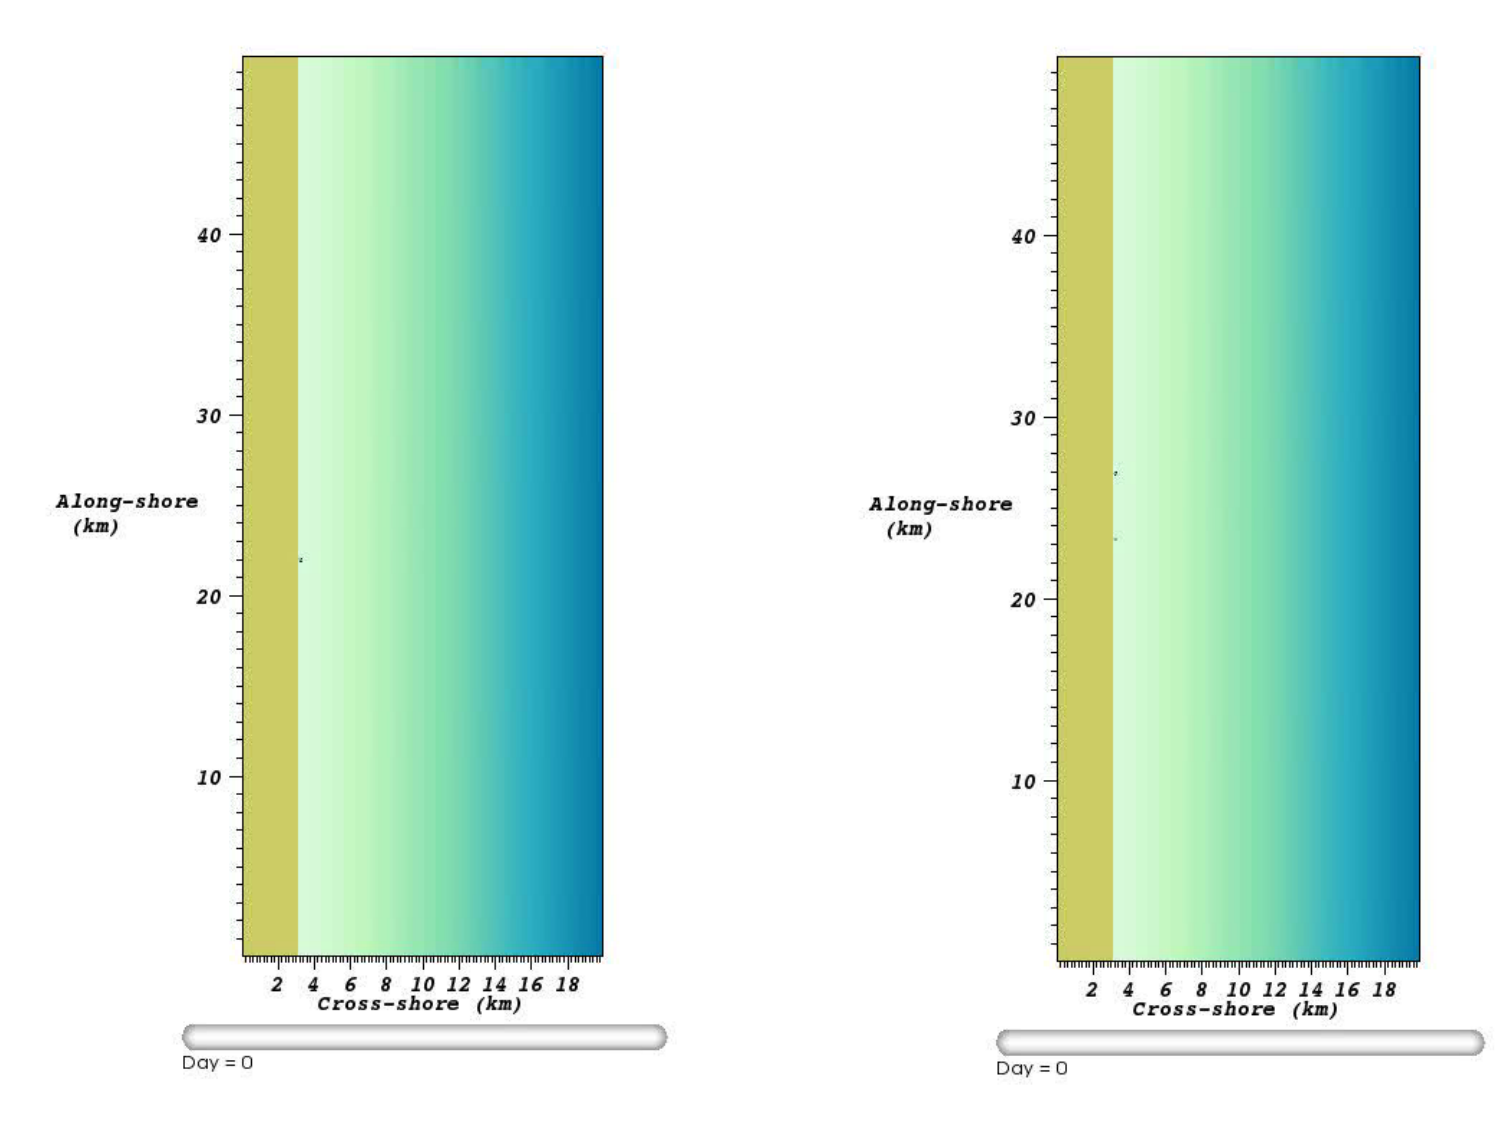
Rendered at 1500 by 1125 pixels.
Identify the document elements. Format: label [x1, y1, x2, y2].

list [812, 0, 1500, 1125]
text_box [0, 0, 810, 1125]
